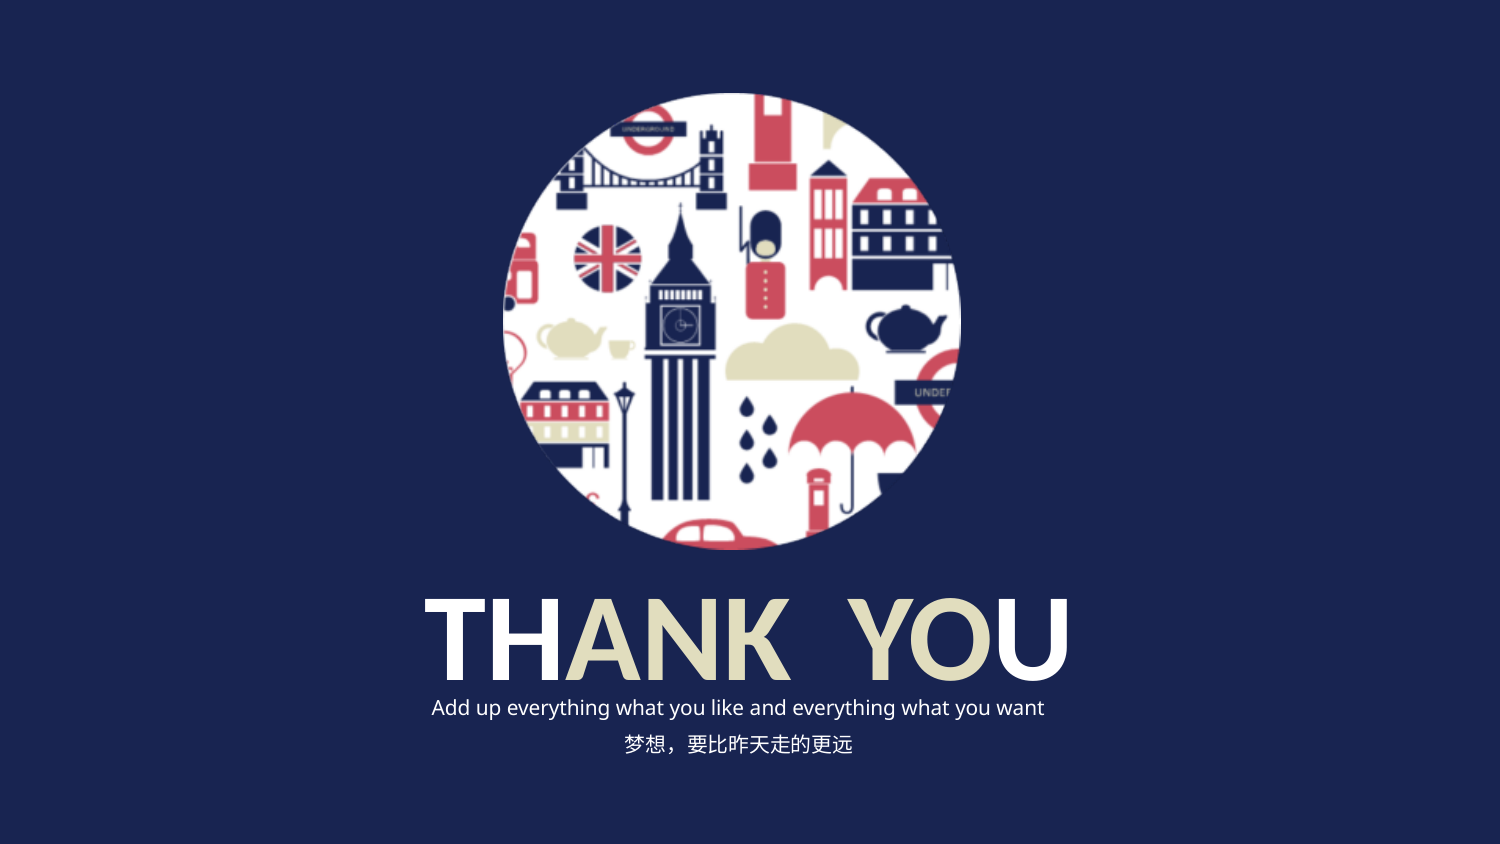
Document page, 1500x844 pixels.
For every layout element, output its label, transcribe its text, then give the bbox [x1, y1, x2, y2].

text_box Add up everything what you like and everything what you want 梦想，要比昨天走的更远 [286, 676, 1130, 763]
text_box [503, 93, 961, 551]
text_box THANK YOU [413, 549, 1187, 712]
